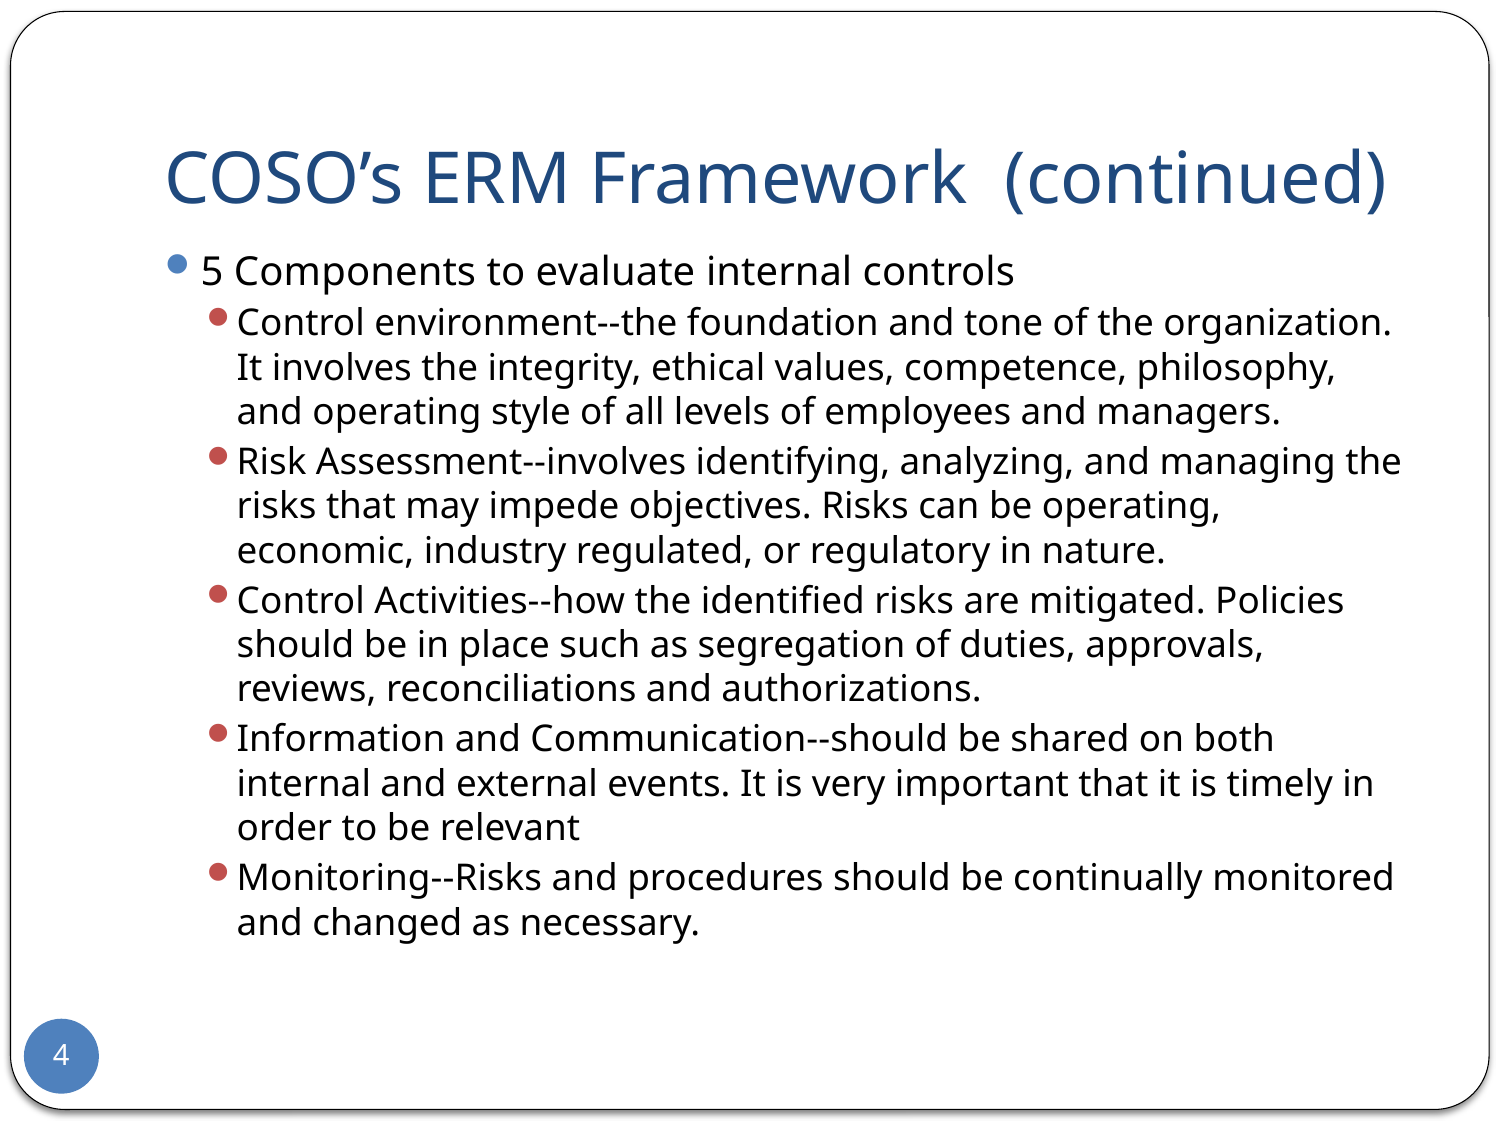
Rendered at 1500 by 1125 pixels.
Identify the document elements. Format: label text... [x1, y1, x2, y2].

slide_number 4 [23, 1018, 99, 1094]
title COSO’s ERM Framework (continued) [150, 45, 1425, 233]
list 5 Components to evaluate internal controls Control environment--the foundation and tone of the organization. It involves the integrity, ethical values, competence, philosophy, and operating style of all levels of employees and managers. Risk Assessment--involves identifying, analyzing, and managing the risks that may impede objectives. Risks can be operating, economic, industry regulated, or regulatory in nature. Control Activities--how the identified risks are mitigated. Policies should be in place such as segregation of duties, approvals, reviews, reconciliations and authorizations. Information and Communication--should be shared on both internal and external events. It is very important that it is timely in order to be relevant Monitoring--Risks and procedures should be continually monitored and changed as necessary. [150, 237, 1425, 988]
